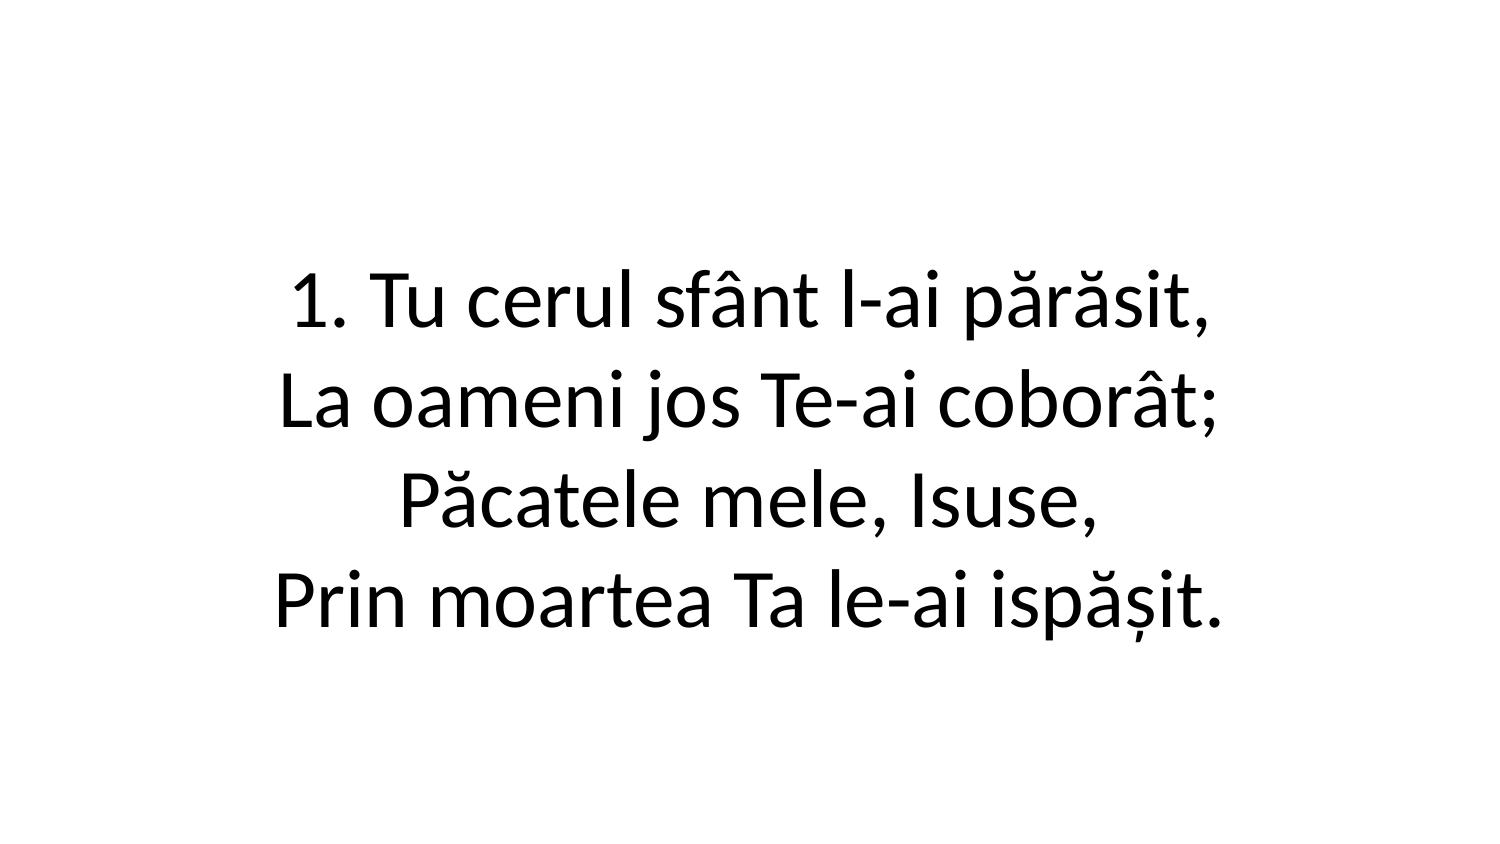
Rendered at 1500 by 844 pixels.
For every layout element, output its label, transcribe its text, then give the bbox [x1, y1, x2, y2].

text_box 1. Tu cerul sfânt l-ai părăsit, La oameni jos Te-ai coborât; Păcatele mele, Isuse, Prin moartea Ta le-ai ispășit. [258, 192, 1242, 652]
